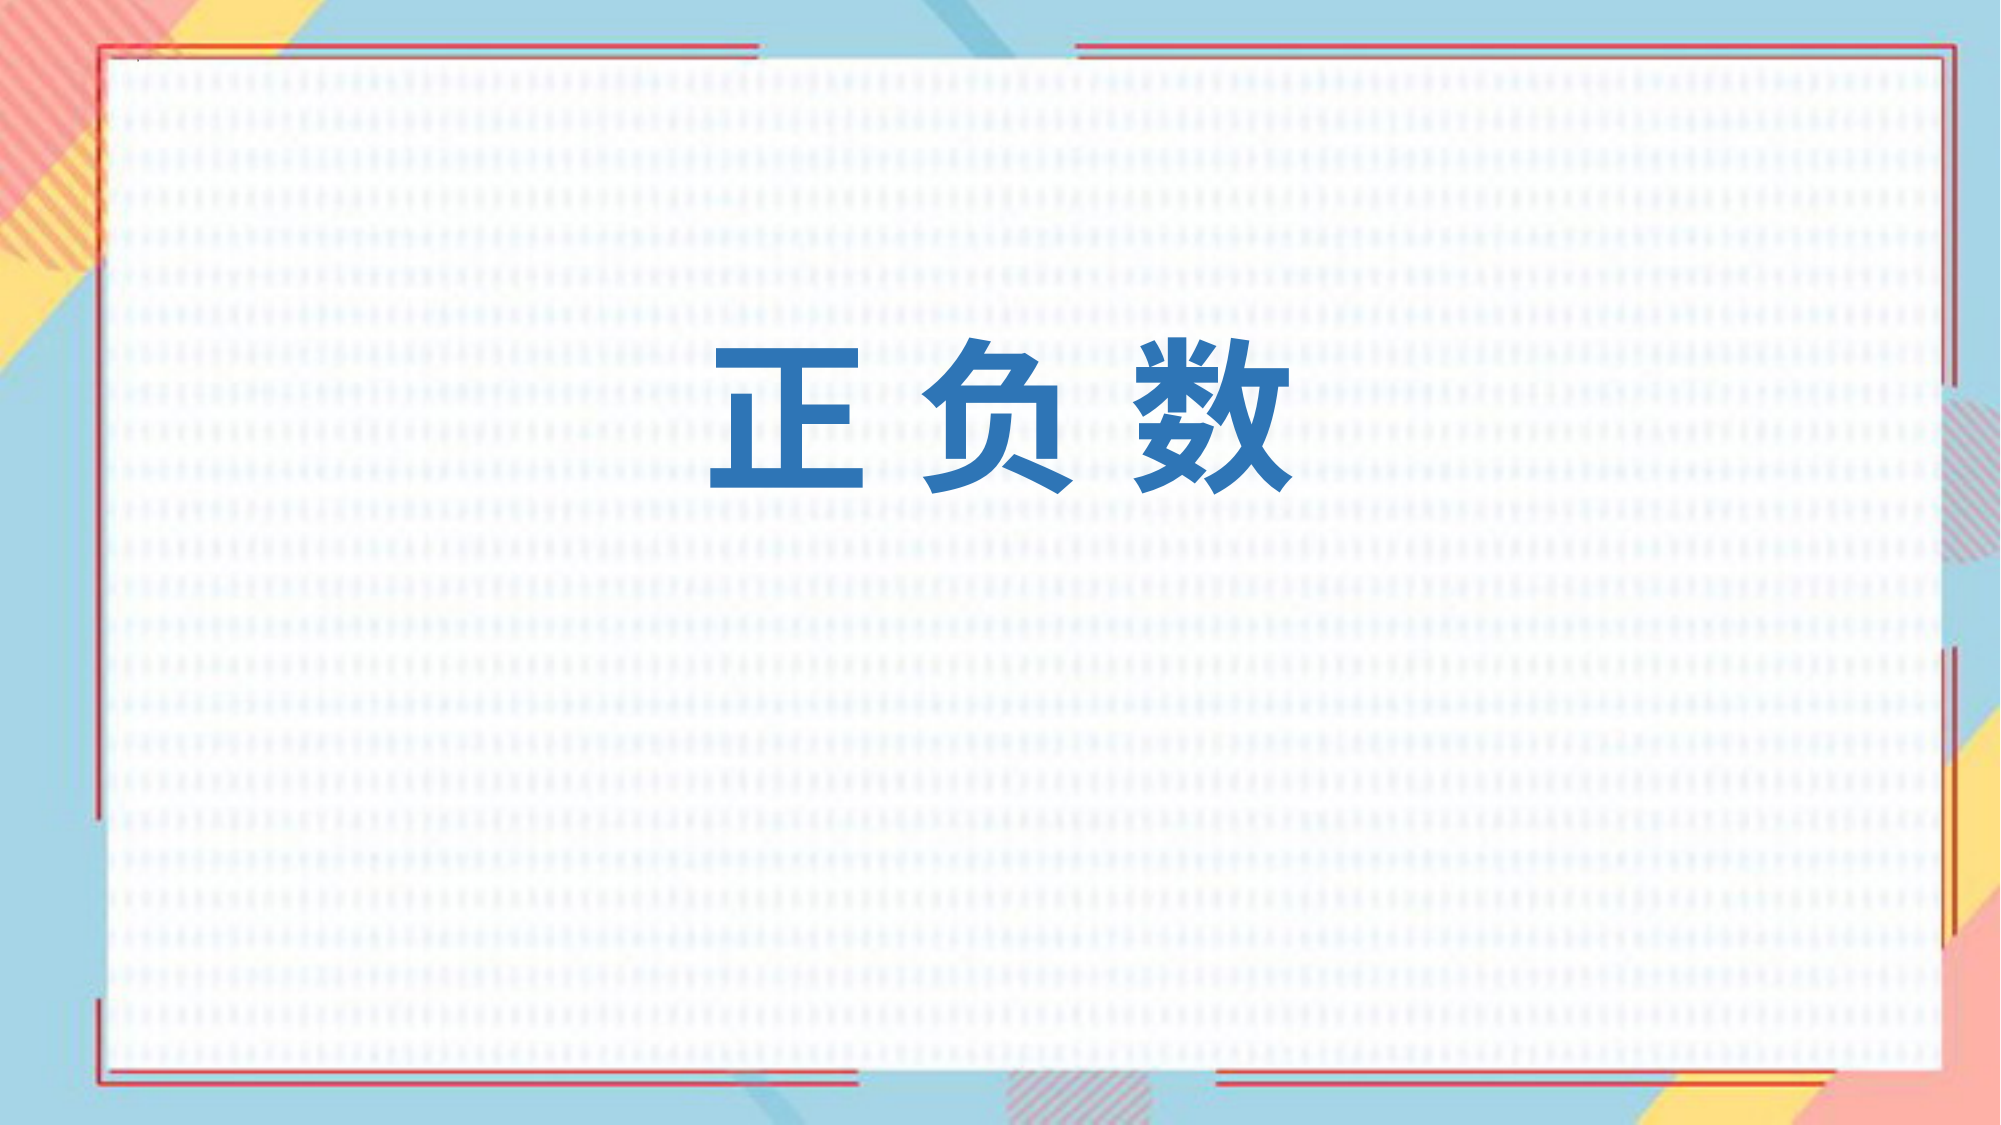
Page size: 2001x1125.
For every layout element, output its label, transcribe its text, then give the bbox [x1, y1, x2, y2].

text_box 正 负 数 [0, 305, 2000, 520]
picture [0, 0, 2001, 1125]
